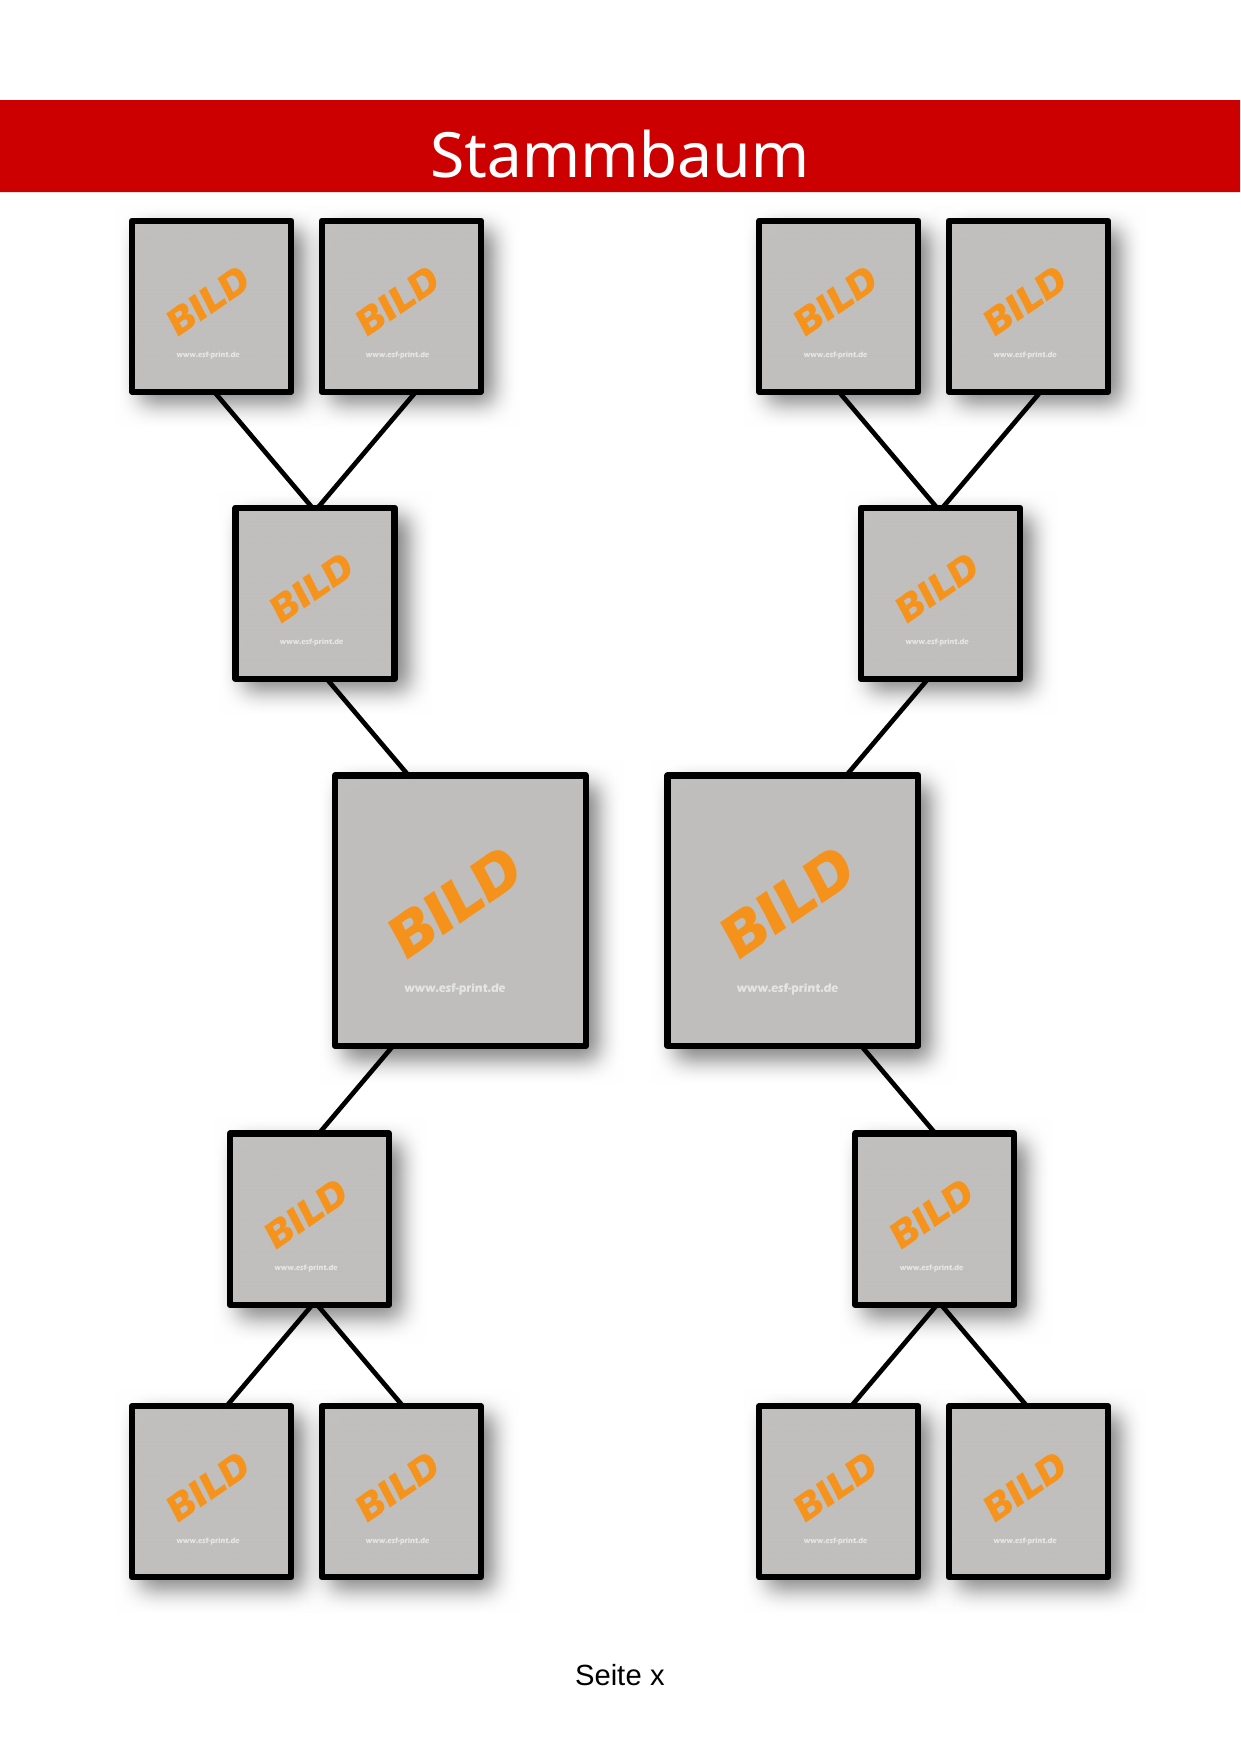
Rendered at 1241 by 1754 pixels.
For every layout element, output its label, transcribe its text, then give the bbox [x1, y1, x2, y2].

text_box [321, 395, 419, 512]
text_box Stammbaum [153, 100, 1087, 193]
text_box Seite x [512, 1633, 728, 1715]
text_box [848, 1030, 953, 1154]
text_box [920, 1413, 940, 1425]
picture [324, 1408, 478, 1575]
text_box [301, 1286, 406, 1410]
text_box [301, 1030, 406, 1154]
picture [232, 1136, 387, 1302]
picture [858, 1136, 1012, 1302]
picture [670, 778, 916, 1043]
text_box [835, 1301, 920, 1410]
picture [337, 778, 583, 1043]
picture [762, 1408, 916, 1575]
picture [762, 223, 916, 389]
text_box [1087, 100, 1241, 193]
picture [134, 1408, 289, 1575]
picture [324, 223, 478, 389]
picture [134, 223, 289, 389]
picture [863, 510, 1018, 676]
picture [951, 223, 1106, 389]
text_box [211, 1301, 316, 1425]
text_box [314, 664, 419, 788]
text_box [0, 100, 153, 193]
picture [951, 1408, 1106, 1575]
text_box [940, 388, 1044, 512]
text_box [211, 388, 316, 512]
picture [238, 510, 392, 676]
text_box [835, 664, 940, 788]
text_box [925, 1286, 1030, 1410]
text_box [835, 388, 940, 512]
